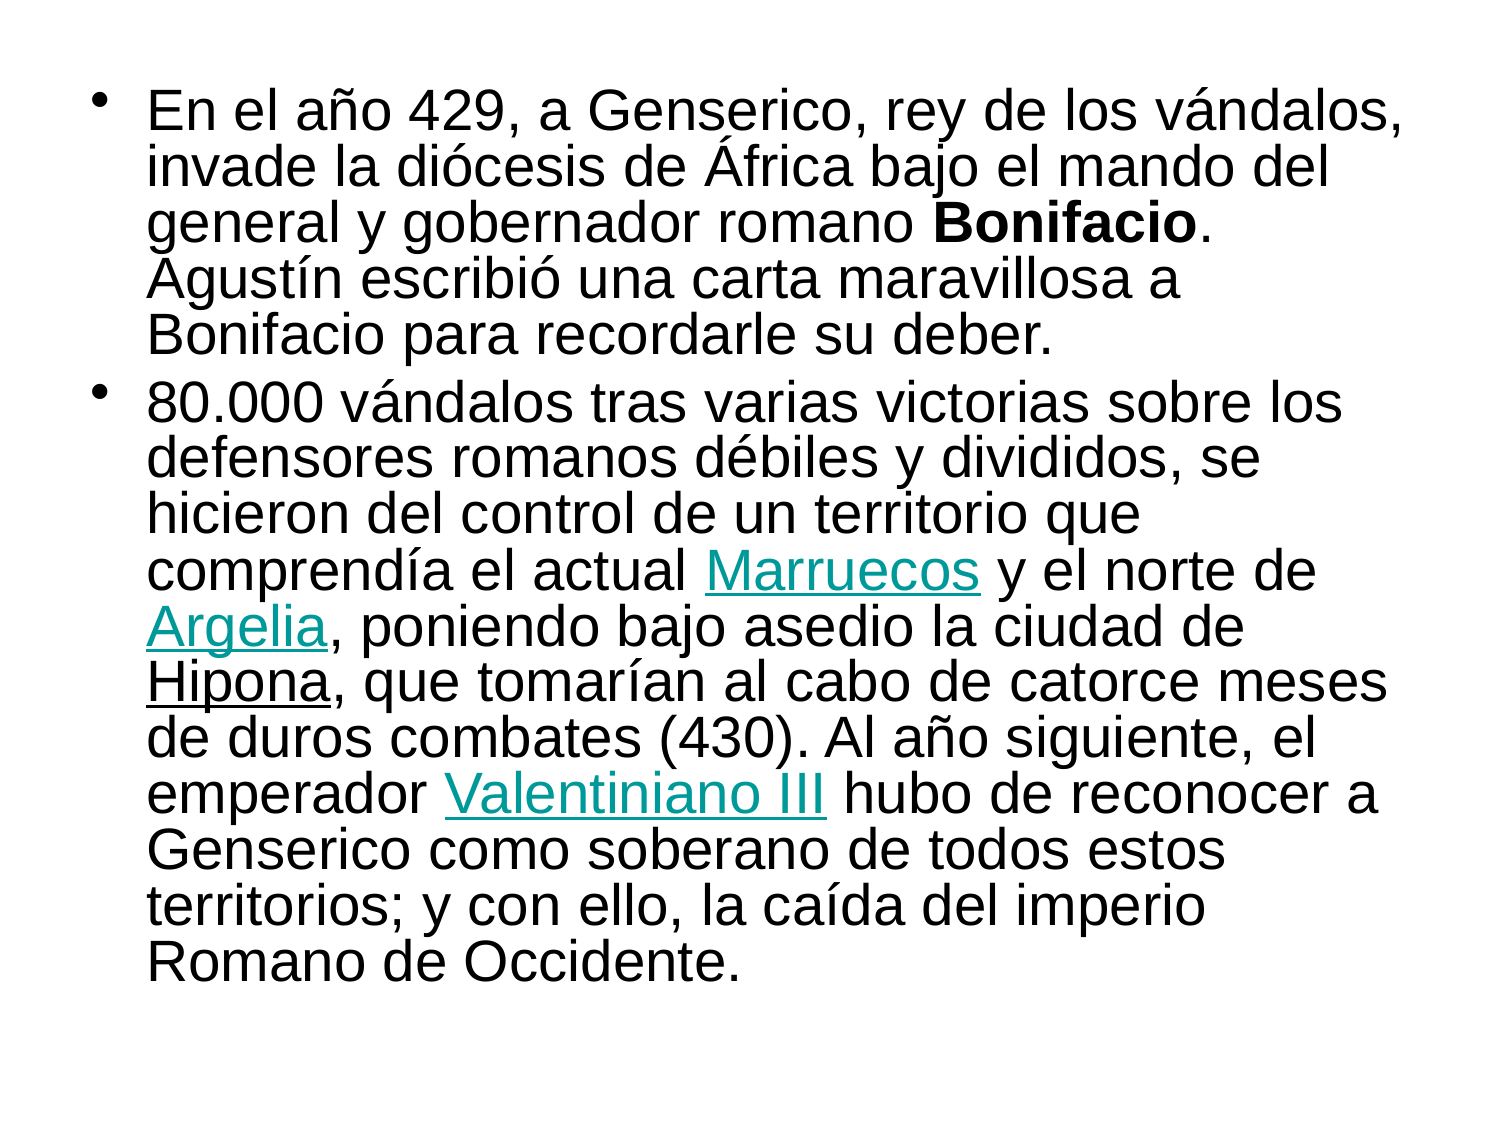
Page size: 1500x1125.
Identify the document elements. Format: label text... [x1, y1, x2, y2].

list En el año 429, a Genserico, rey de los vándalos, invade la diócesis de África bajo el mando del general y gobernador romano Bonifacio. Agustín escribió una carta maravillosa a Bonifacio para recordarle su deber. 80.000 vándalos tras varias victorias sobre los defensores romanos débiles y divididos, se hicieron del control de un territorio que comprendía el actual Marruecos y el norte de Argelia, poniendo bajo asedio la ciudad de Hipona, que tomarían al cabo de catorce meses de duros combates (430). Al año siguiente, el emperador Valentiniano III hubo de reconocer a Genserico como soberano de todos estos territorios; y con ello, la caída del imperio Romano de Occidente. [74, 77, 1426, 1059]
